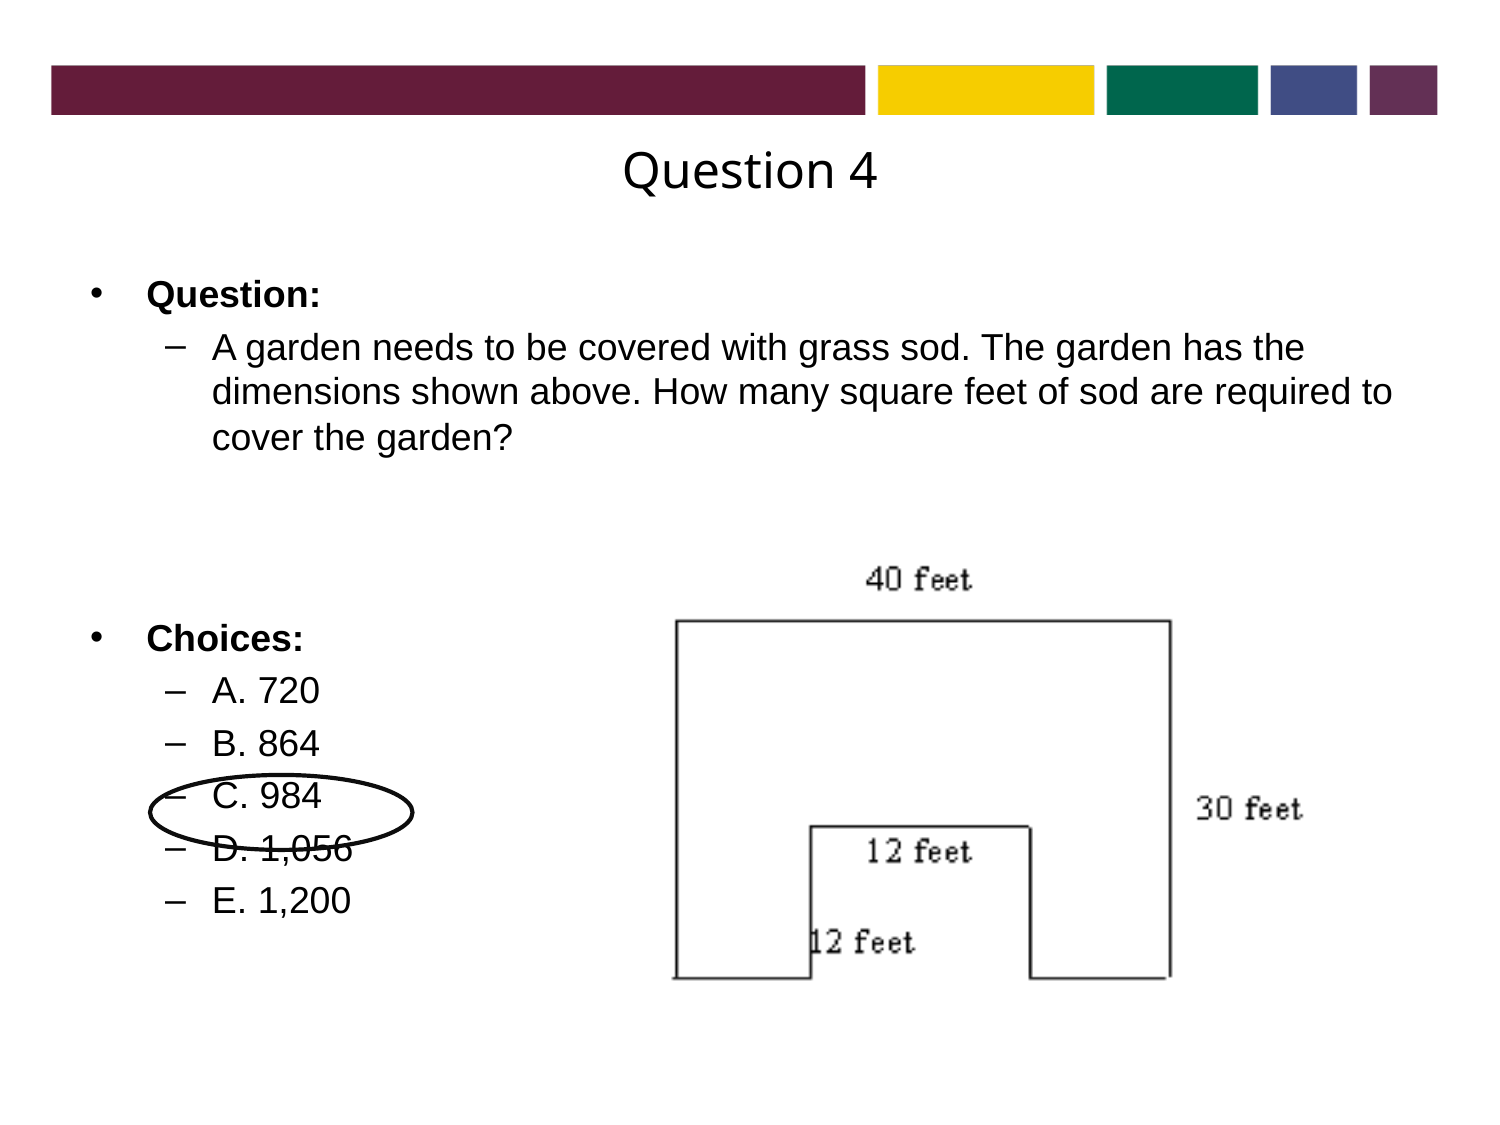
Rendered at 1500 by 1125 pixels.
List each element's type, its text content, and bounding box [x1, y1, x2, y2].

list Question: A garden needs to be covered with grass sod. The garden has the dimensions shown above. How many square feet of sod are required to cover the garden? Choices: A. 720 B. 864 C. 984 D. 1,056 E. 1,200 [75, 262, 1425, 1005]
title Question 4 [75, 123, 1425, 233]
picture [37, 49, 1438, 116]
text_box [147, 772, 415, 853]
picture [574, 526, 1326, 1006]
